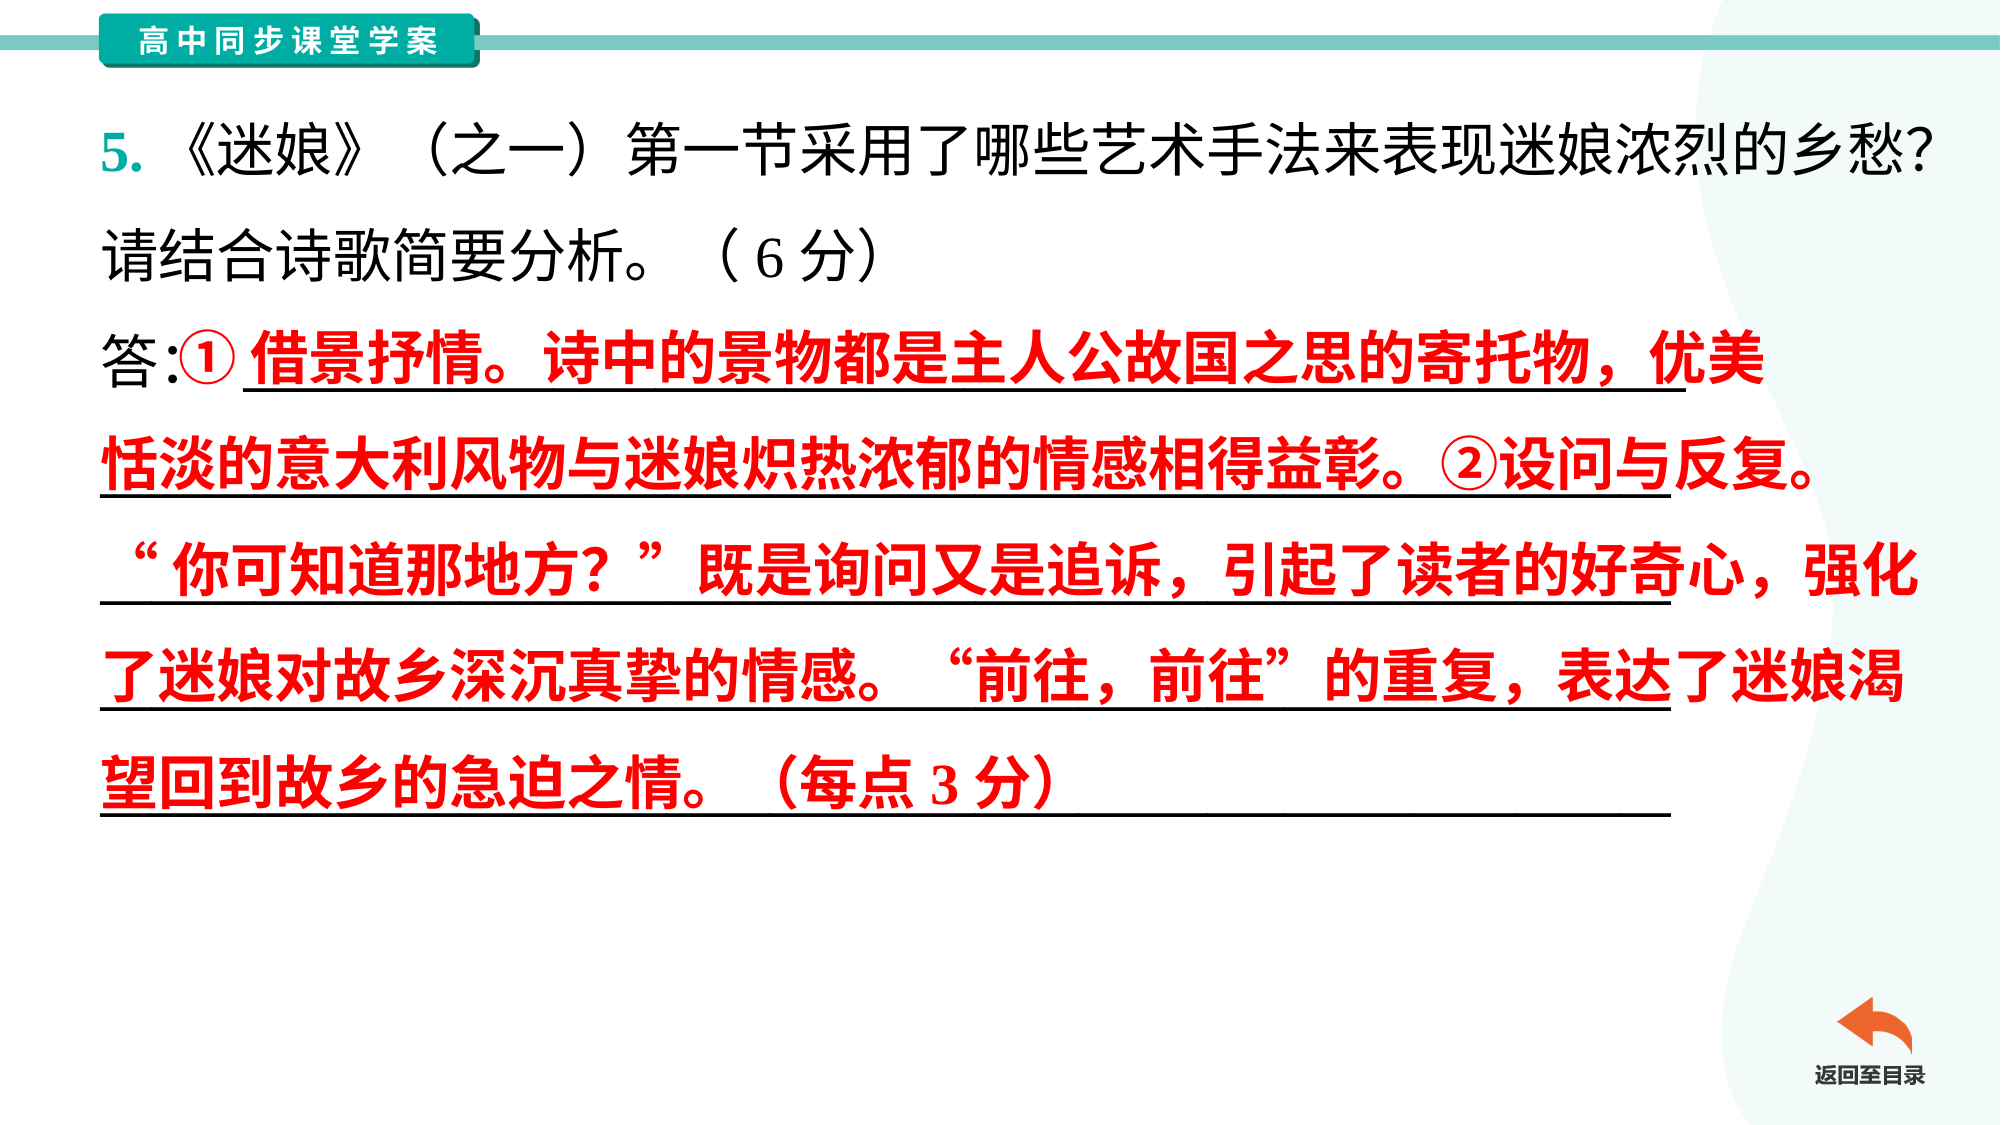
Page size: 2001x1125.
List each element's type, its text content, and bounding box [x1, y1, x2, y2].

text_box ①借景抒情。诗中的景物都是主人公故国之思的寄托物，优美 恬淡的意大利风物与迷娘炽热浓郁的情感相得益彰。②设问与反复。 “你可知道那地方？”既是询问又是追诉，引起了读者的好奇心，强化 了迷娘对故乡深沉真挚的情感。“前往，前往”的重复，表达了迷娘渴 望回到故乡的急迫之情。（每点3分） [100, 284, 1899, 816]
text_box 5.《迷娘》（之一）第一节采用了哪些艺术手法来表现迷娘浓烈的乡愁？ 请结合诗歌简要分析。（6分） 答： ________________________________________________________ _____________________________________________________________ _____________________________________________________________ _____________________________________________________________ _____________________________________________________________ [100, 76, 1899, 284]
picture [0, 0, 2000, 1125]
text_box 5.《迷娘》（之一）第一节采用了哪些艺术手法来表现迷娘浓烈的乡愁？ 请结合诗歌简要分析。（6分） 答： ________________________________________________________ _____________________________________________________________ _____________________________________________________________ _____________________________________________________________ _____________________________________________________________ [100, 816, 1899, 821]
